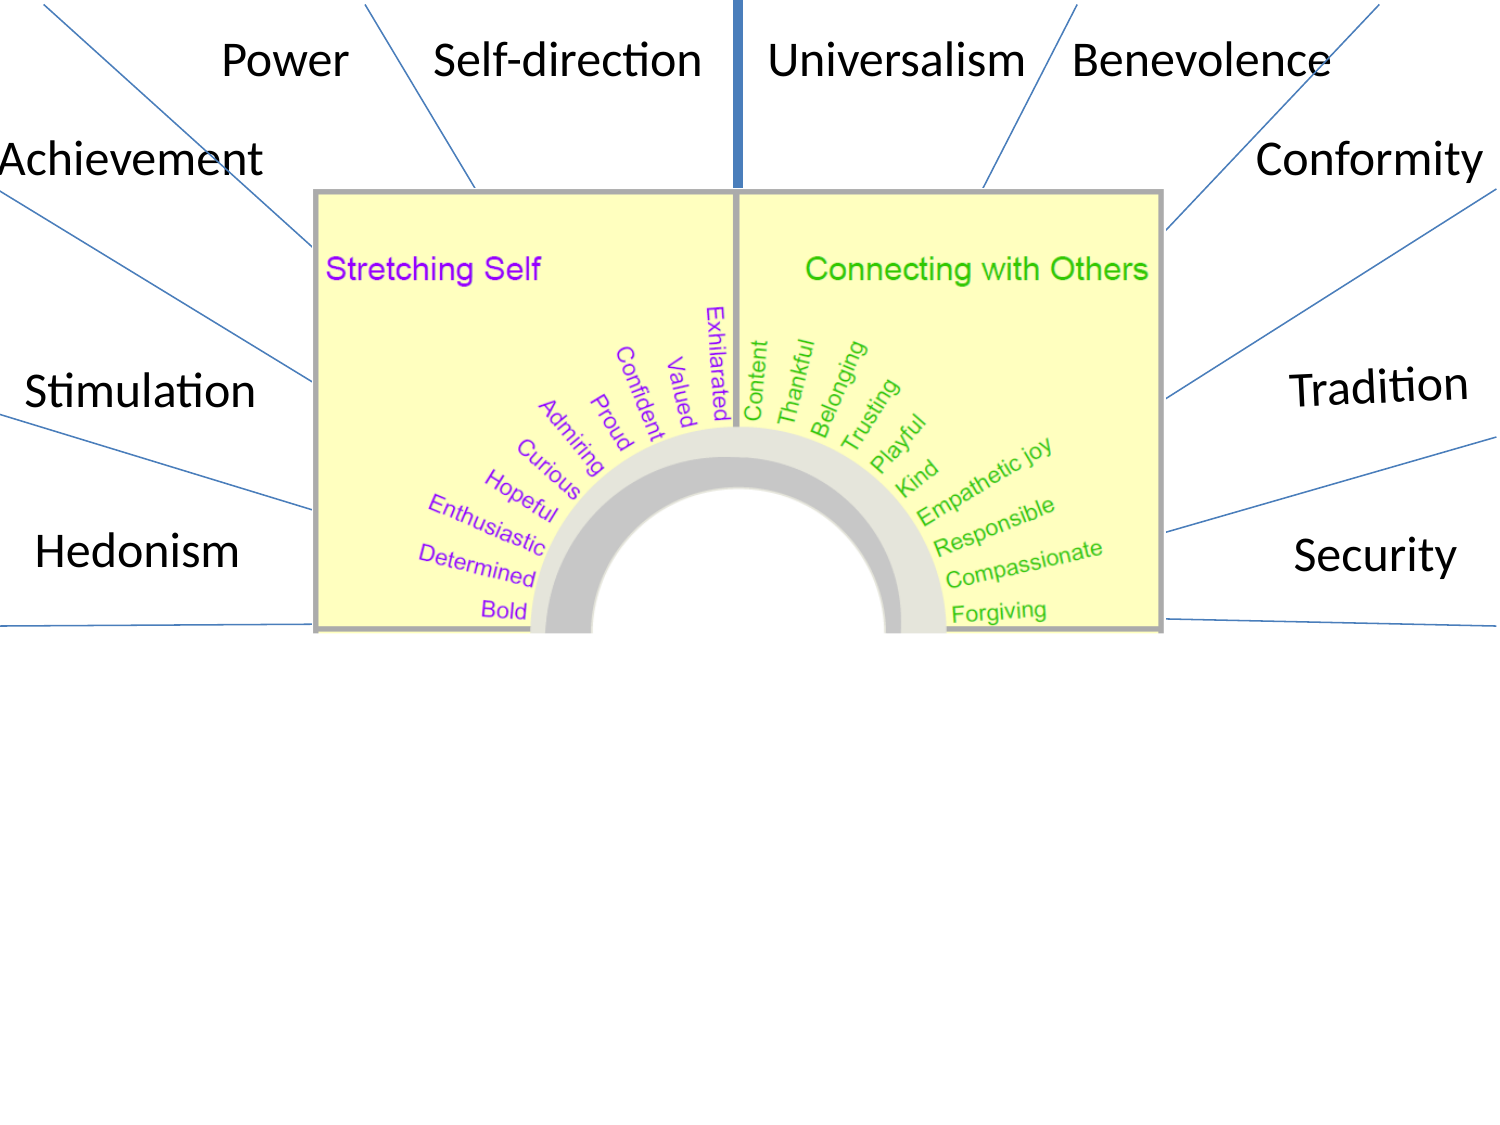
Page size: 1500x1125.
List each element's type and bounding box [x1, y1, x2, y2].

text_box [0, 0, 1500, 1071]
